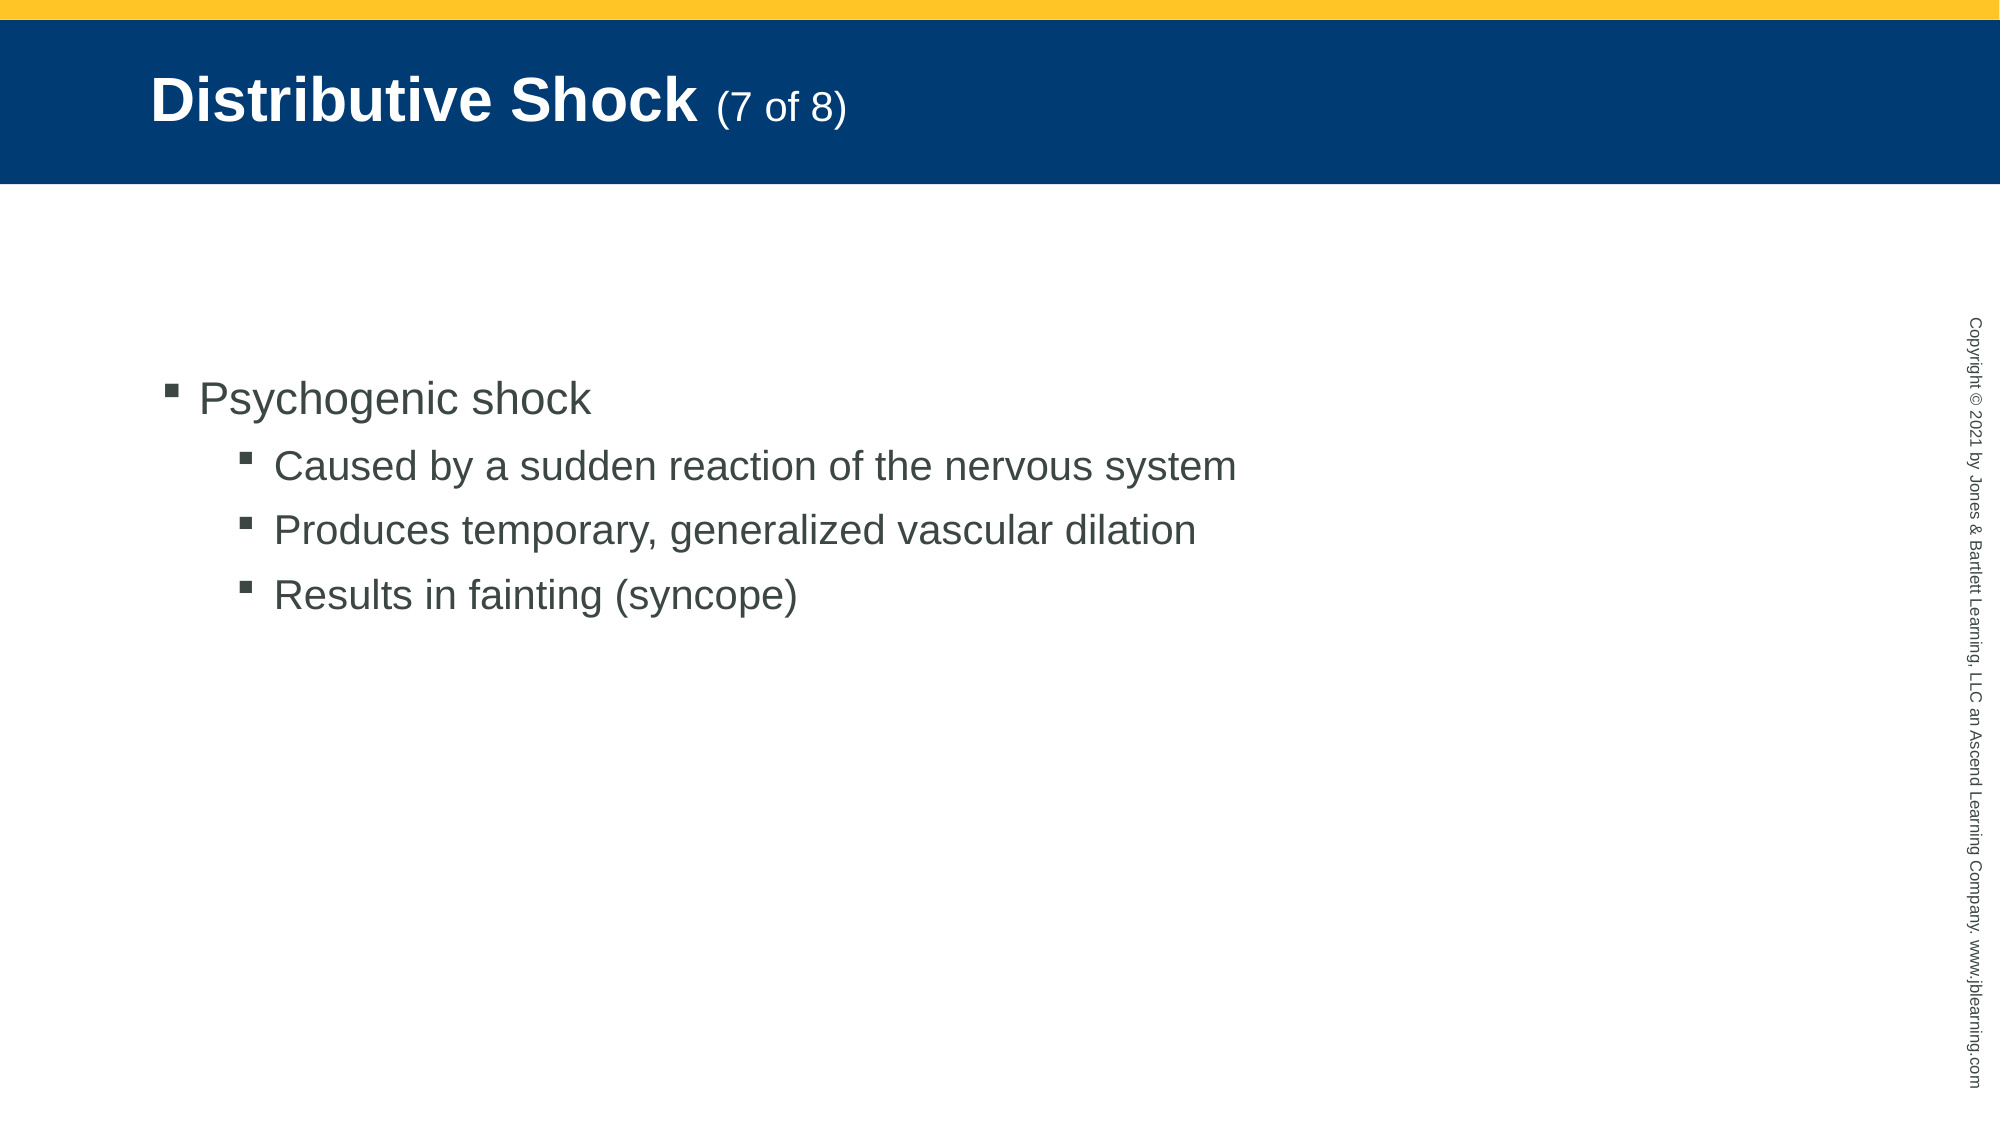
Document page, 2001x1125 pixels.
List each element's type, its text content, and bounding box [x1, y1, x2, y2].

title Distributive Shock (7 of 8) [0, 19, 2000, 185]
list Psychogenic shock Caused by a sudden reaction of the nervous system Produces temporary, generalized vascular dilation Results in fainting (syncope) [146, 361, 1859, 1016]
